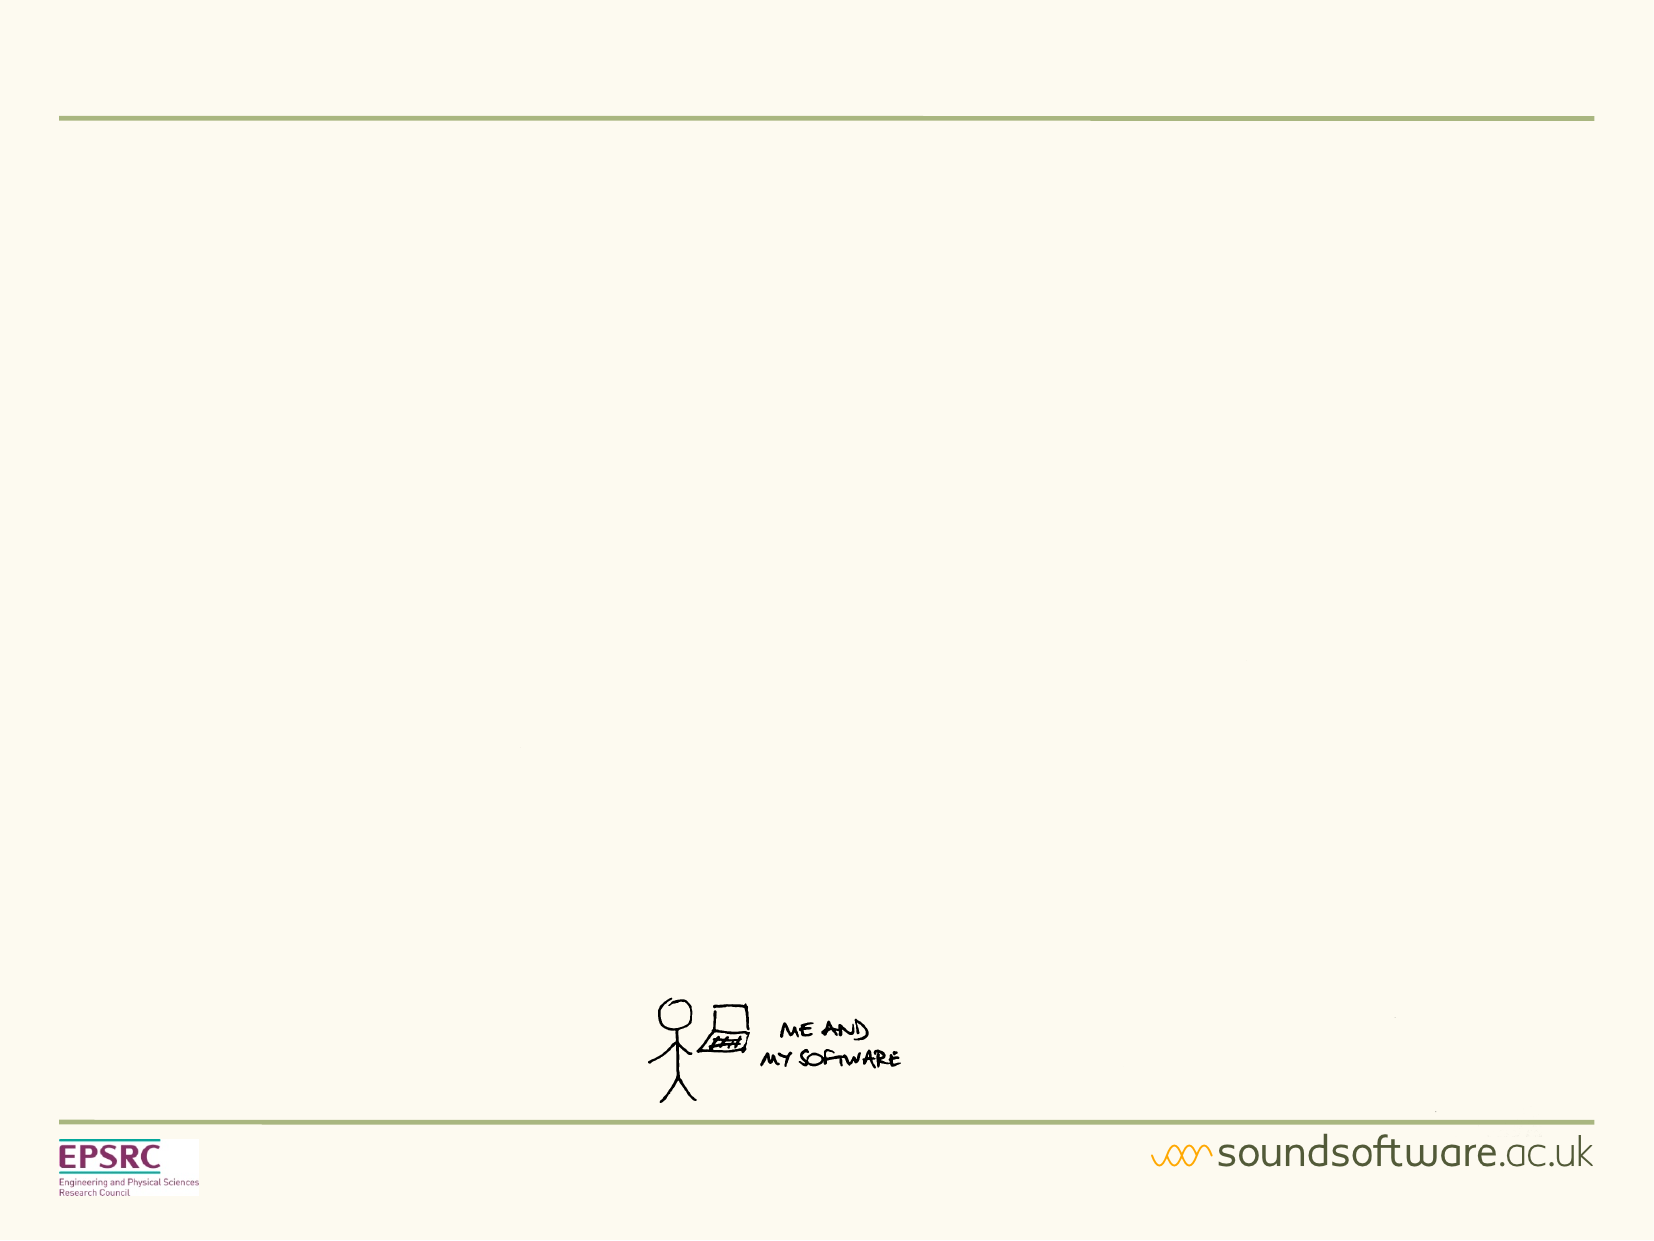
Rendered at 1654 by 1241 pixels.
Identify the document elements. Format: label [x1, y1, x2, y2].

picture [59, 1139, 199, 1196]
picture [109, 117, 1593, 1167]
